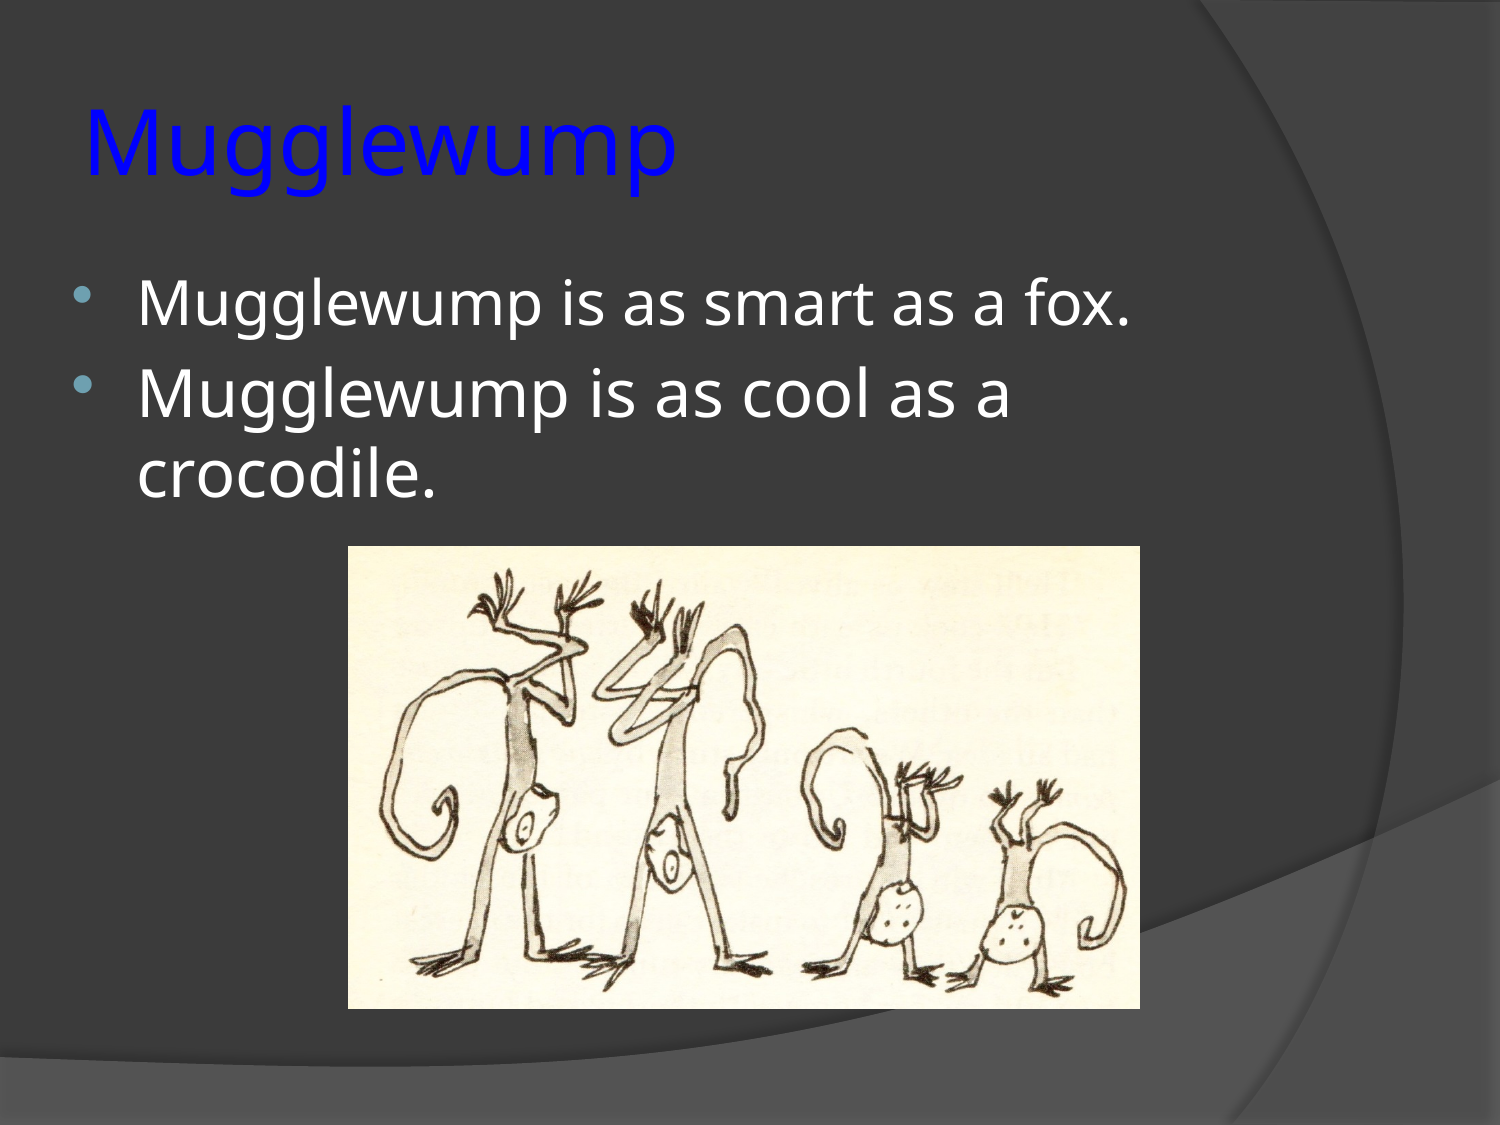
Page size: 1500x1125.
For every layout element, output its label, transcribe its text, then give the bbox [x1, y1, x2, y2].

picture [348, 545, 1140, 1009]
list Mugglewump is as smart as a fox. Mugglewump is as cool as a crocodile. [53, 255, 1279, 998]
title Mugglewump [75, 45, 1300, 233]
text_box [29, 339, 1258, 436]
